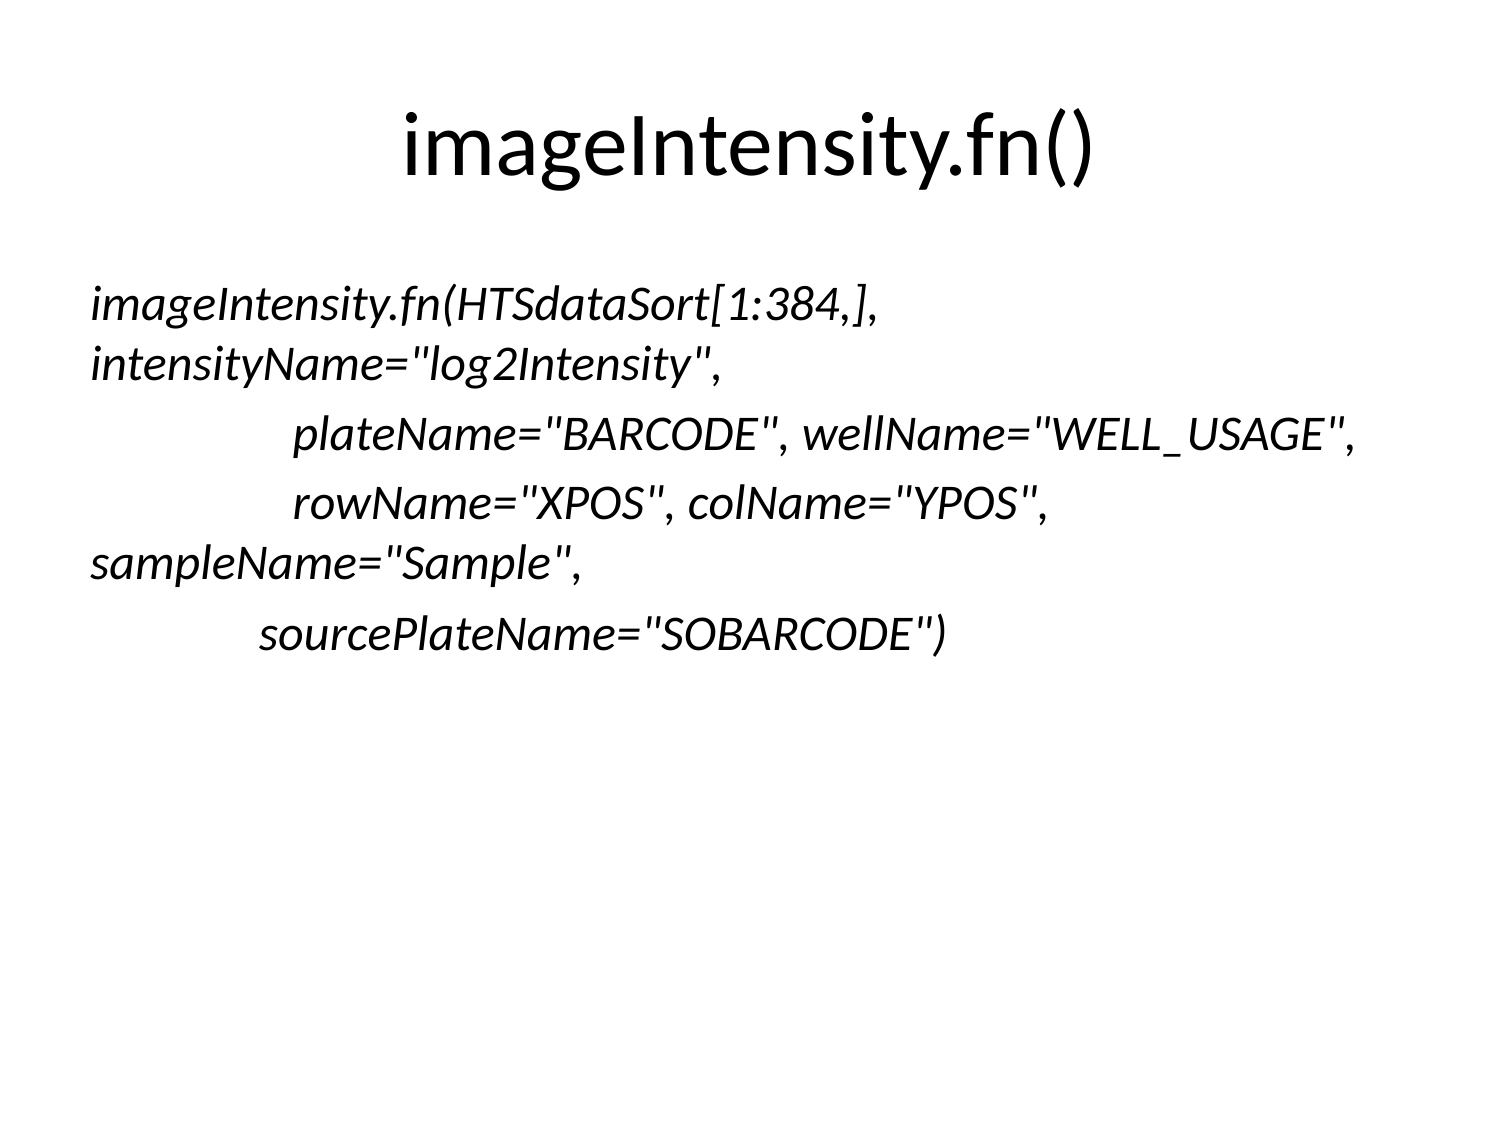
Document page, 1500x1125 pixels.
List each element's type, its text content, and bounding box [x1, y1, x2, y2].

title imageIntensity.fn() [75, 45, 1425, 233]
list imageIntensity.fn(HTSdataSort[1:384,], intensityName="log2Intensity", plateName="BARCODE", wellName="WELL_USAGE", rowName="XPOS", colName="YPOS", sampleName="Sample", sourcePlateName="SOBARCODE") [75, 262, 1425, 1005]
